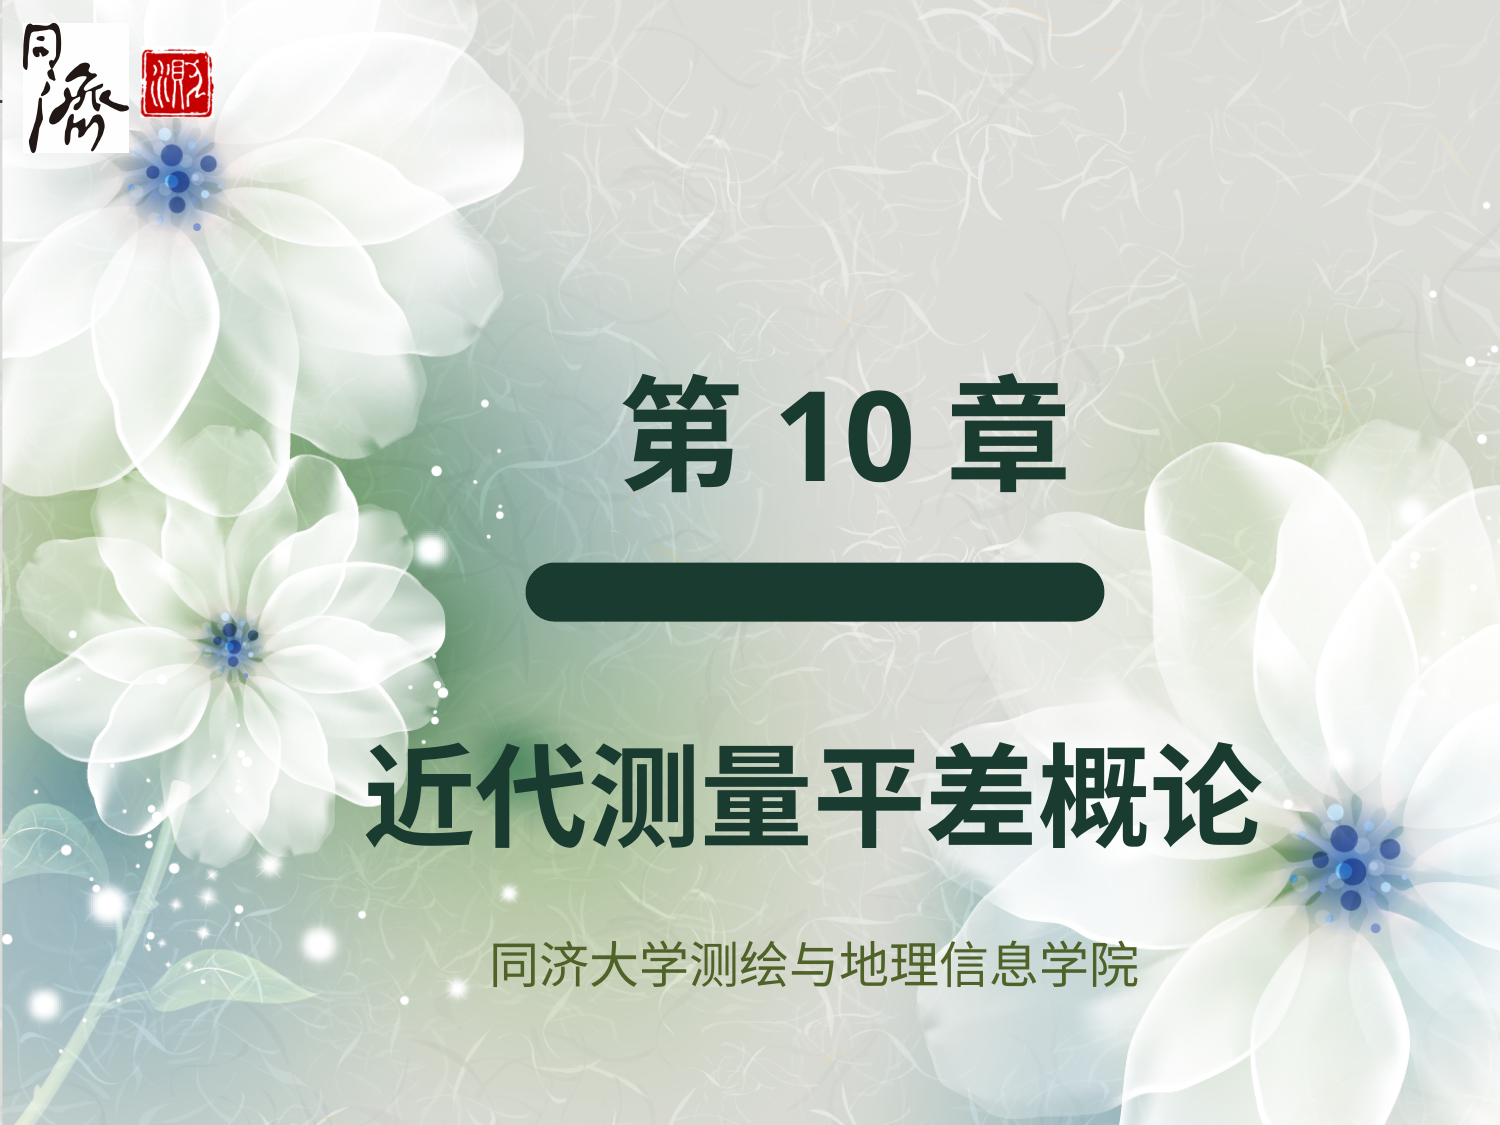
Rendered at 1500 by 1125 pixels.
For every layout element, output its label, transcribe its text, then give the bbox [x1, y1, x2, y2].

text_box 同济大学测绘与地理信息学院 [457, 925, 1155, 1001]
title 第10章 近代测量平差概论 [128, 644, 1360, 844]
picture [0, 0, 1500, 1125]
